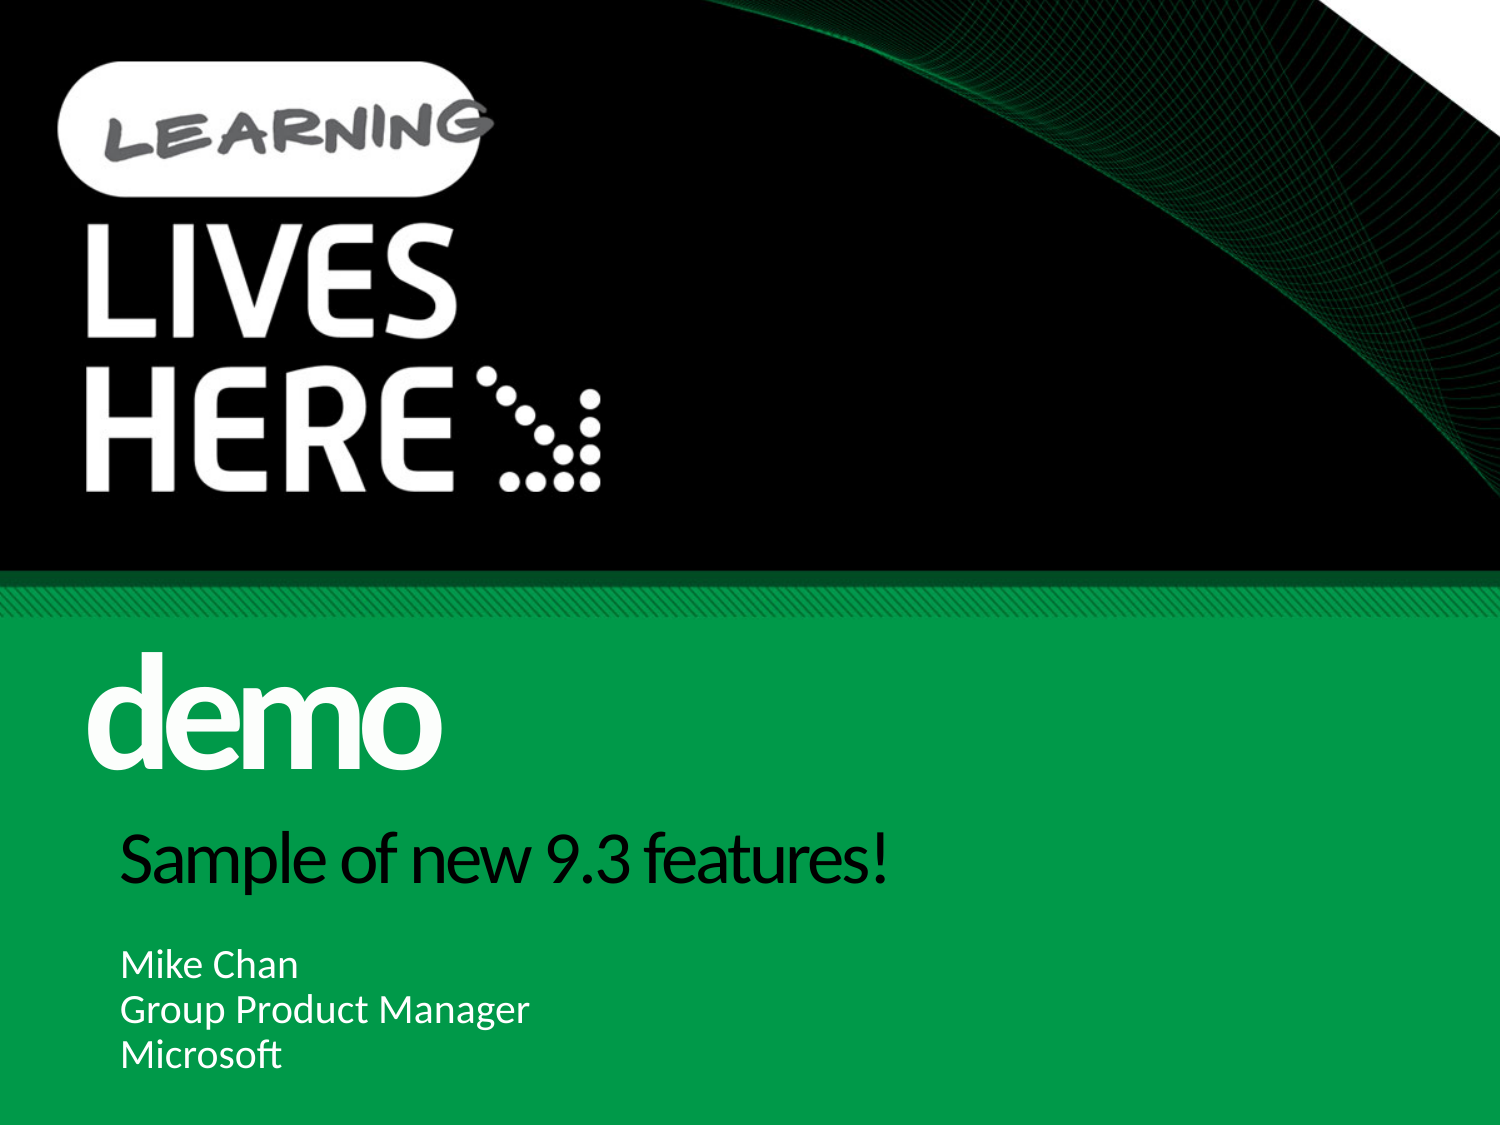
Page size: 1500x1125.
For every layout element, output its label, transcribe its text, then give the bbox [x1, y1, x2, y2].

title Sample of new 9.3 features! [119, 818, 1375, 943]
list demo [83, 625, 1344, 800]
subtitle Mike Chan Group Product Manager Microsoft [119, 942, 1236, 1088]
picture [0, 0, 1500, 1125]
